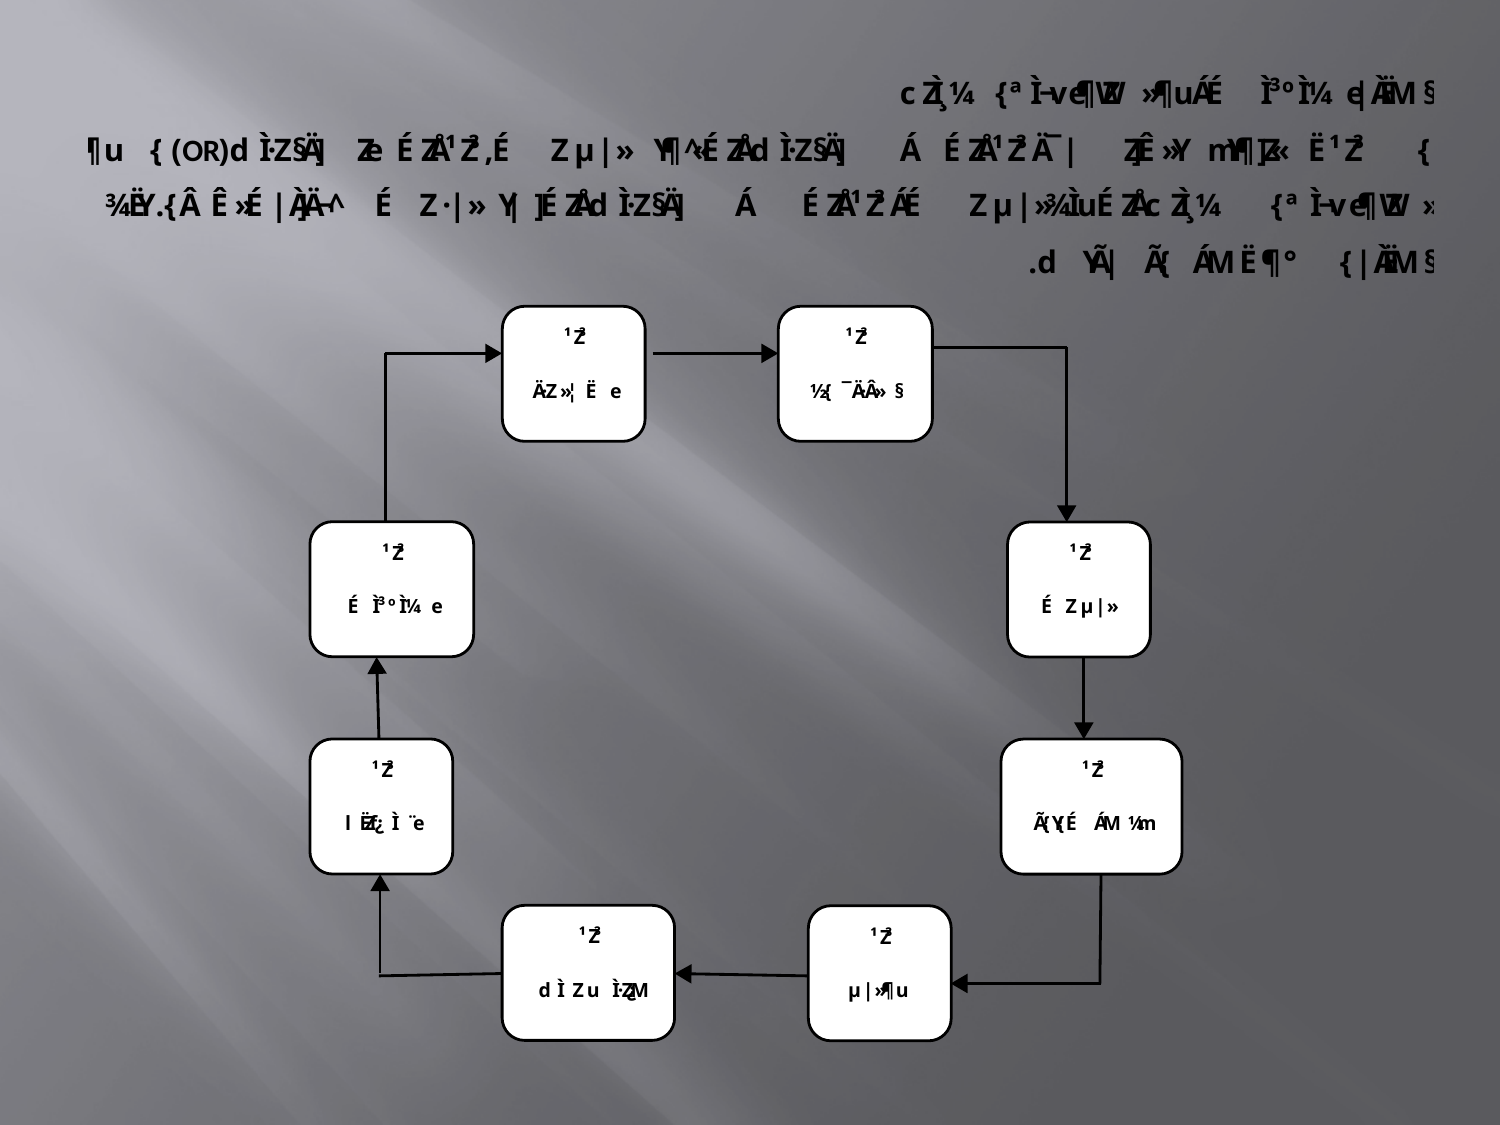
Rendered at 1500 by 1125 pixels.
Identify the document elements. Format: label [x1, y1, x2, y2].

picture [88, 66, 1442, 1083]
